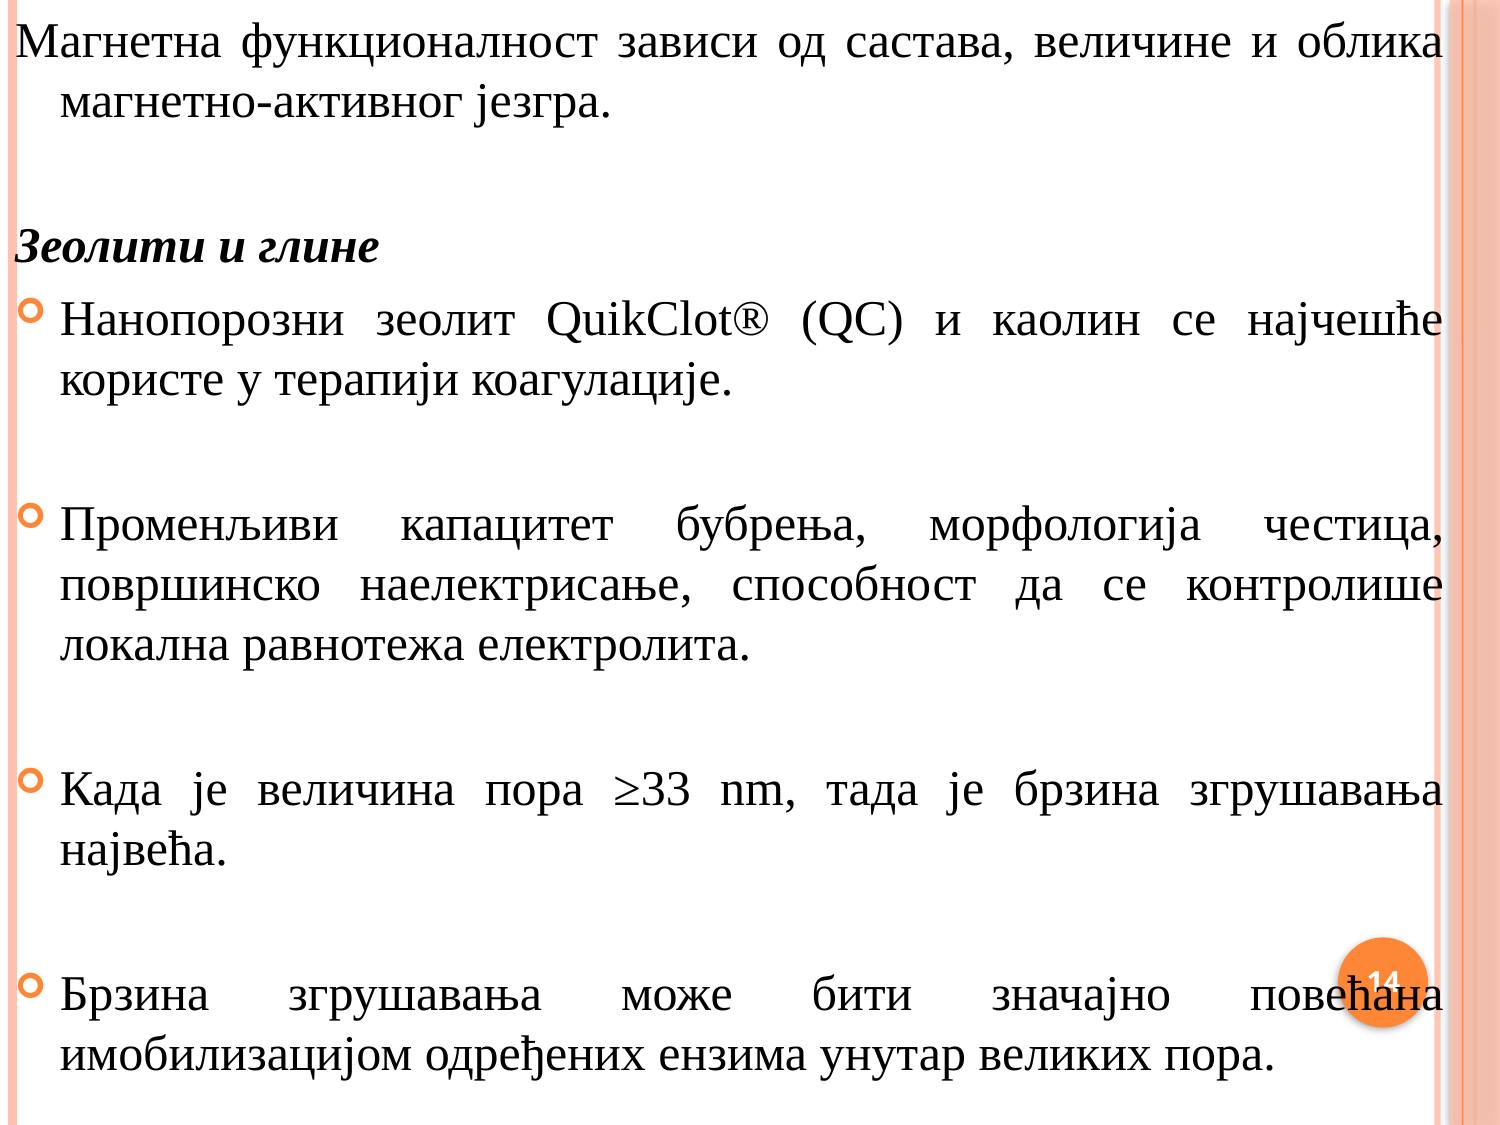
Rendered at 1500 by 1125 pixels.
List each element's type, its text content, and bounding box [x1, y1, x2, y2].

list Магнетна функционалност зависи од састава, величине и облика магнетно-активног језгра. Зеолити и глине Нанопорозни зеолит QuikClot® (QC) и каолин се најчешће користе у терапији коагулације. Променљиви капацитет бубрења, морфологија честица, површинско наелектрисање, способност да се контролише локална равнотежа електролита. Када је величина пора ≥33 nm, тада је брзина згрушавања највећа. Брзина згрушавања може бити значајно повећана имобилизацијом одређених ензима унутар великих пора. [0, 0, 1460, 1125]
